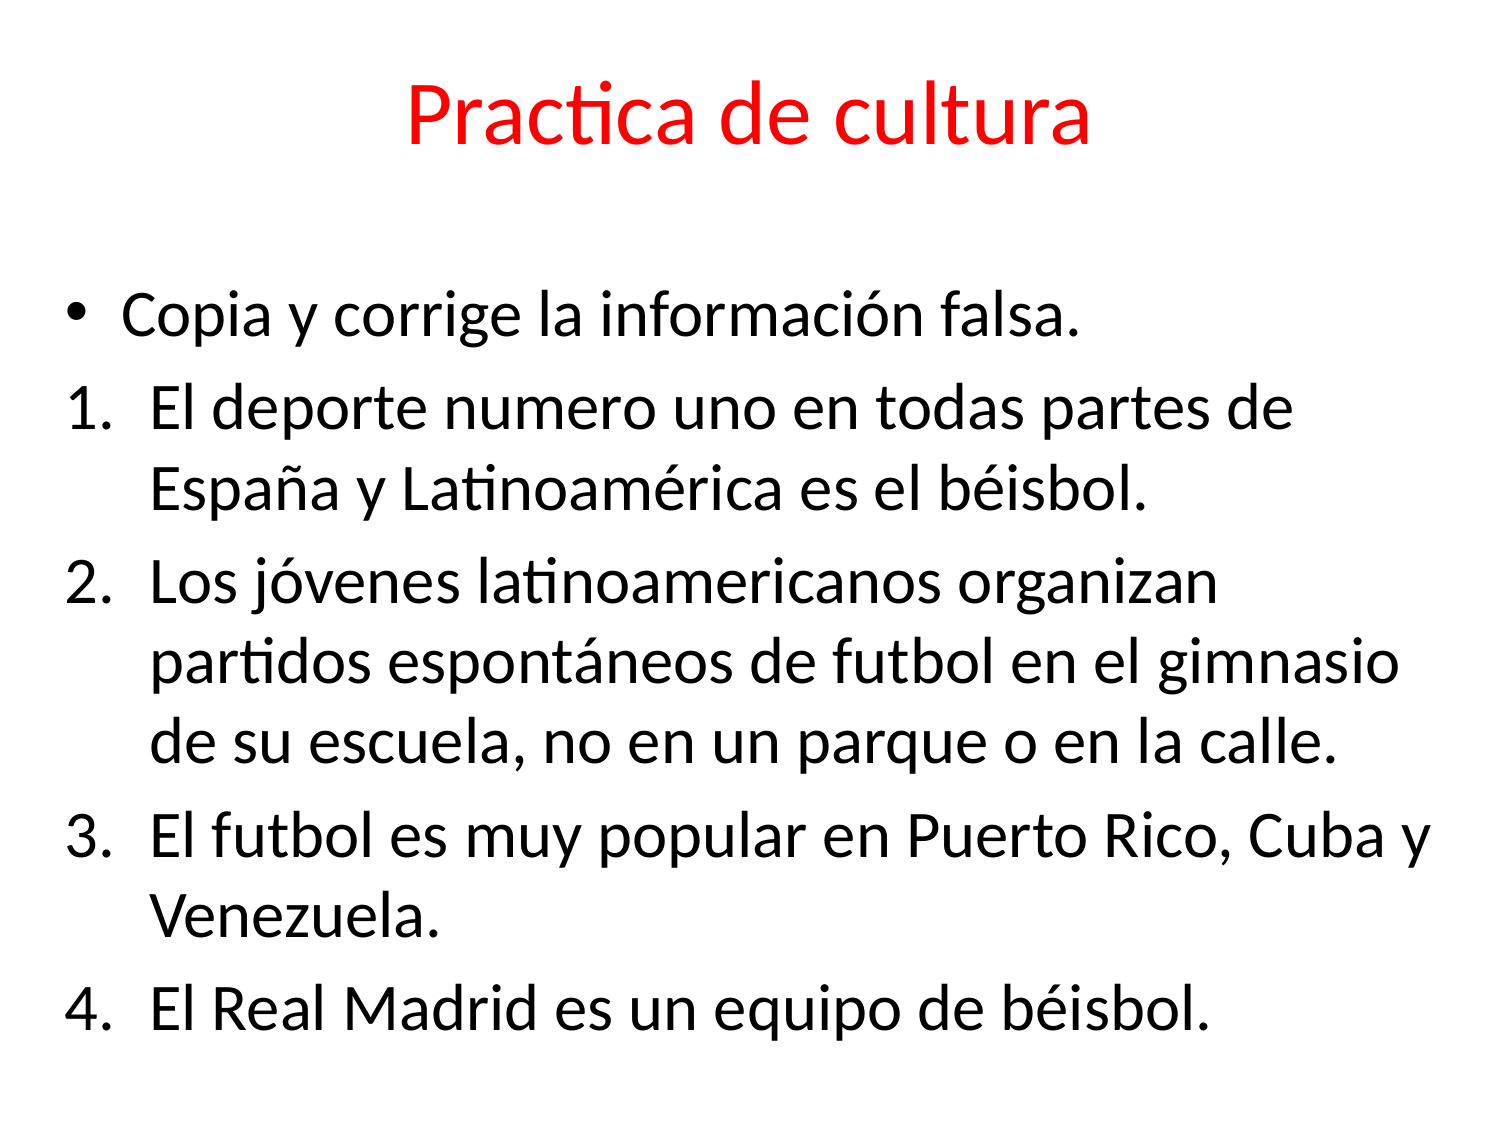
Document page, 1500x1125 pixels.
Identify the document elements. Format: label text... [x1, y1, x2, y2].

text_box Copia y corrige la información falsa. El deporte numero uno en todas partes de España y Latinoamérica es el béisbol. Los jóvenes latinoamericanos organizan partidos espontáneos de futbol en el gimnasio de su escuela, no en un parque o en la calle. El futbol es muy popular en Puerto Rico, Cuba y Venezuela. El Real Madrid es un equipo de béisbol. [49, 262, 1463, 1088]
text_box Practica de cultura [74, 45, 1425, 233]
